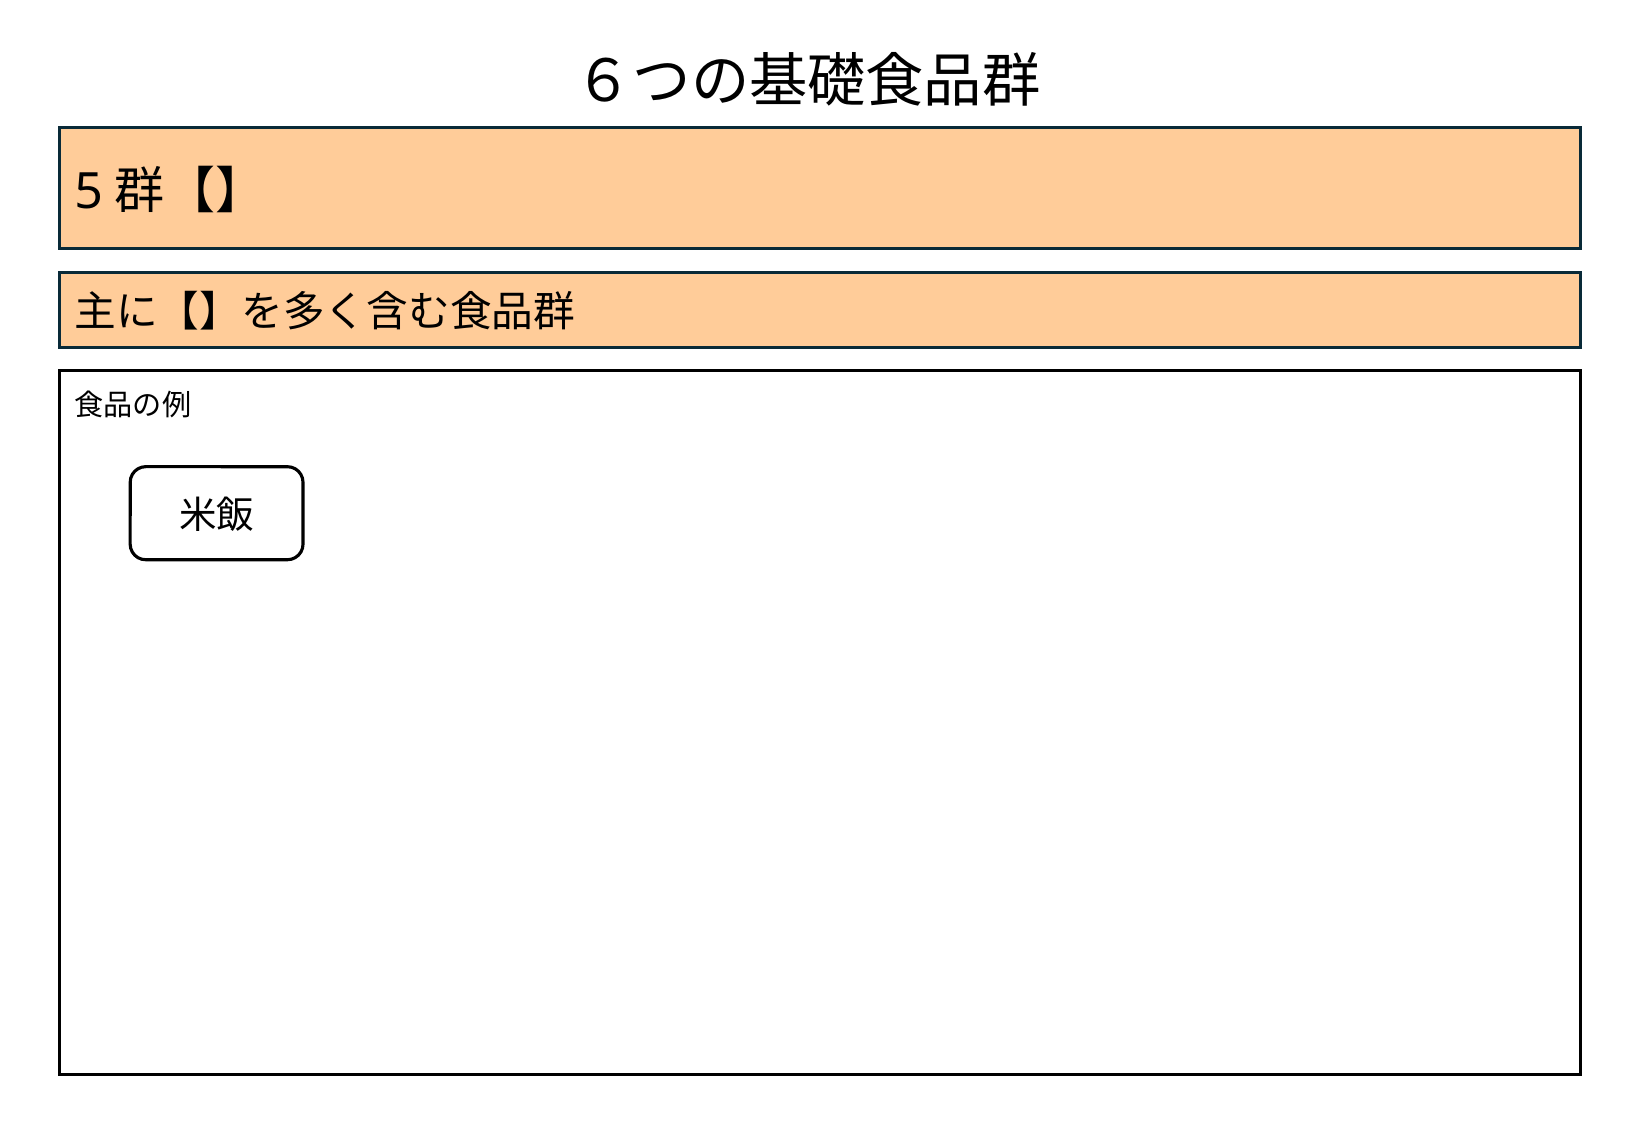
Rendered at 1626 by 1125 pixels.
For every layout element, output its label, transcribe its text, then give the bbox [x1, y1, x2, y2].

text_box ６つの基礎食品群 [487, 28, 1128, 126]
text_box 5群【】 [58, 126, 1582, 250]
text_box 米飯 [128, 465, 305, 562]
text_box 主に【】を多く含む食品群 [58, 271, 1582, 349]
text_box [58, 369, 1582, 1076]
